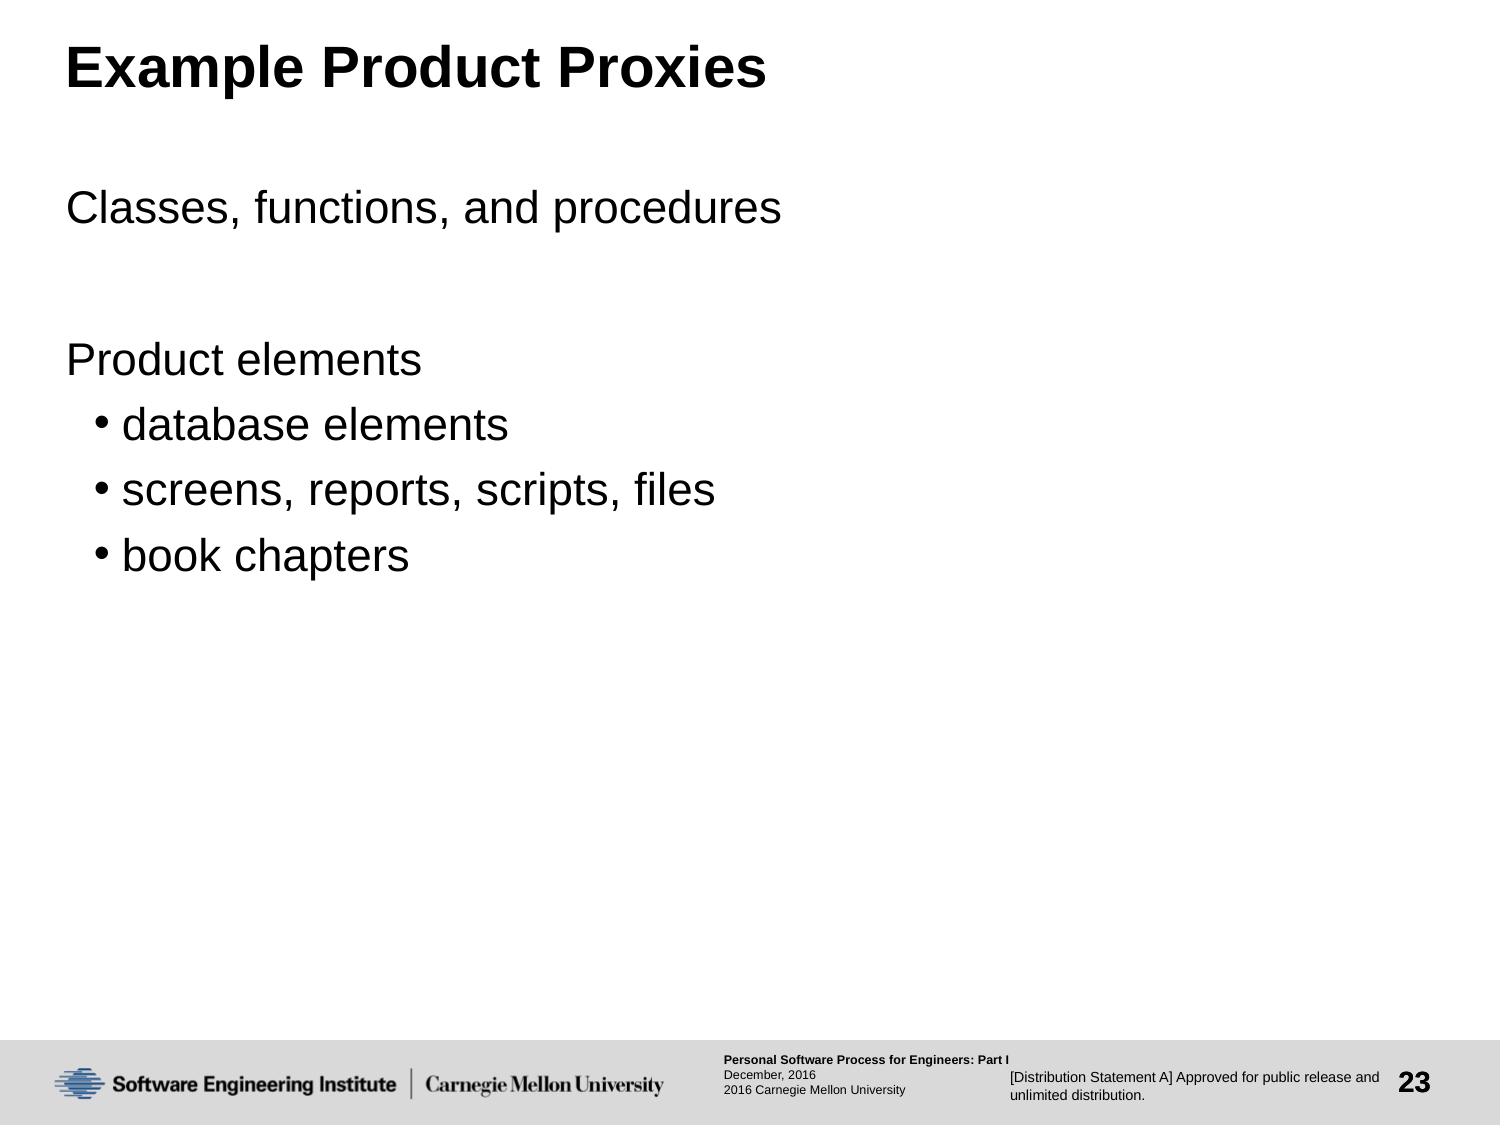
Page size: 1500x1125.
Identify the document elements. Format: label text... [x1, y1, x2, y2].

title Example Product Proxies [65, 37, 1313, 148]
list Classes, functions, and procedures Product elements database elements screens, reports, scripts, files book chapters [65, 177, 1431, 1000]
picture [46, 1061, 673, 1104]
